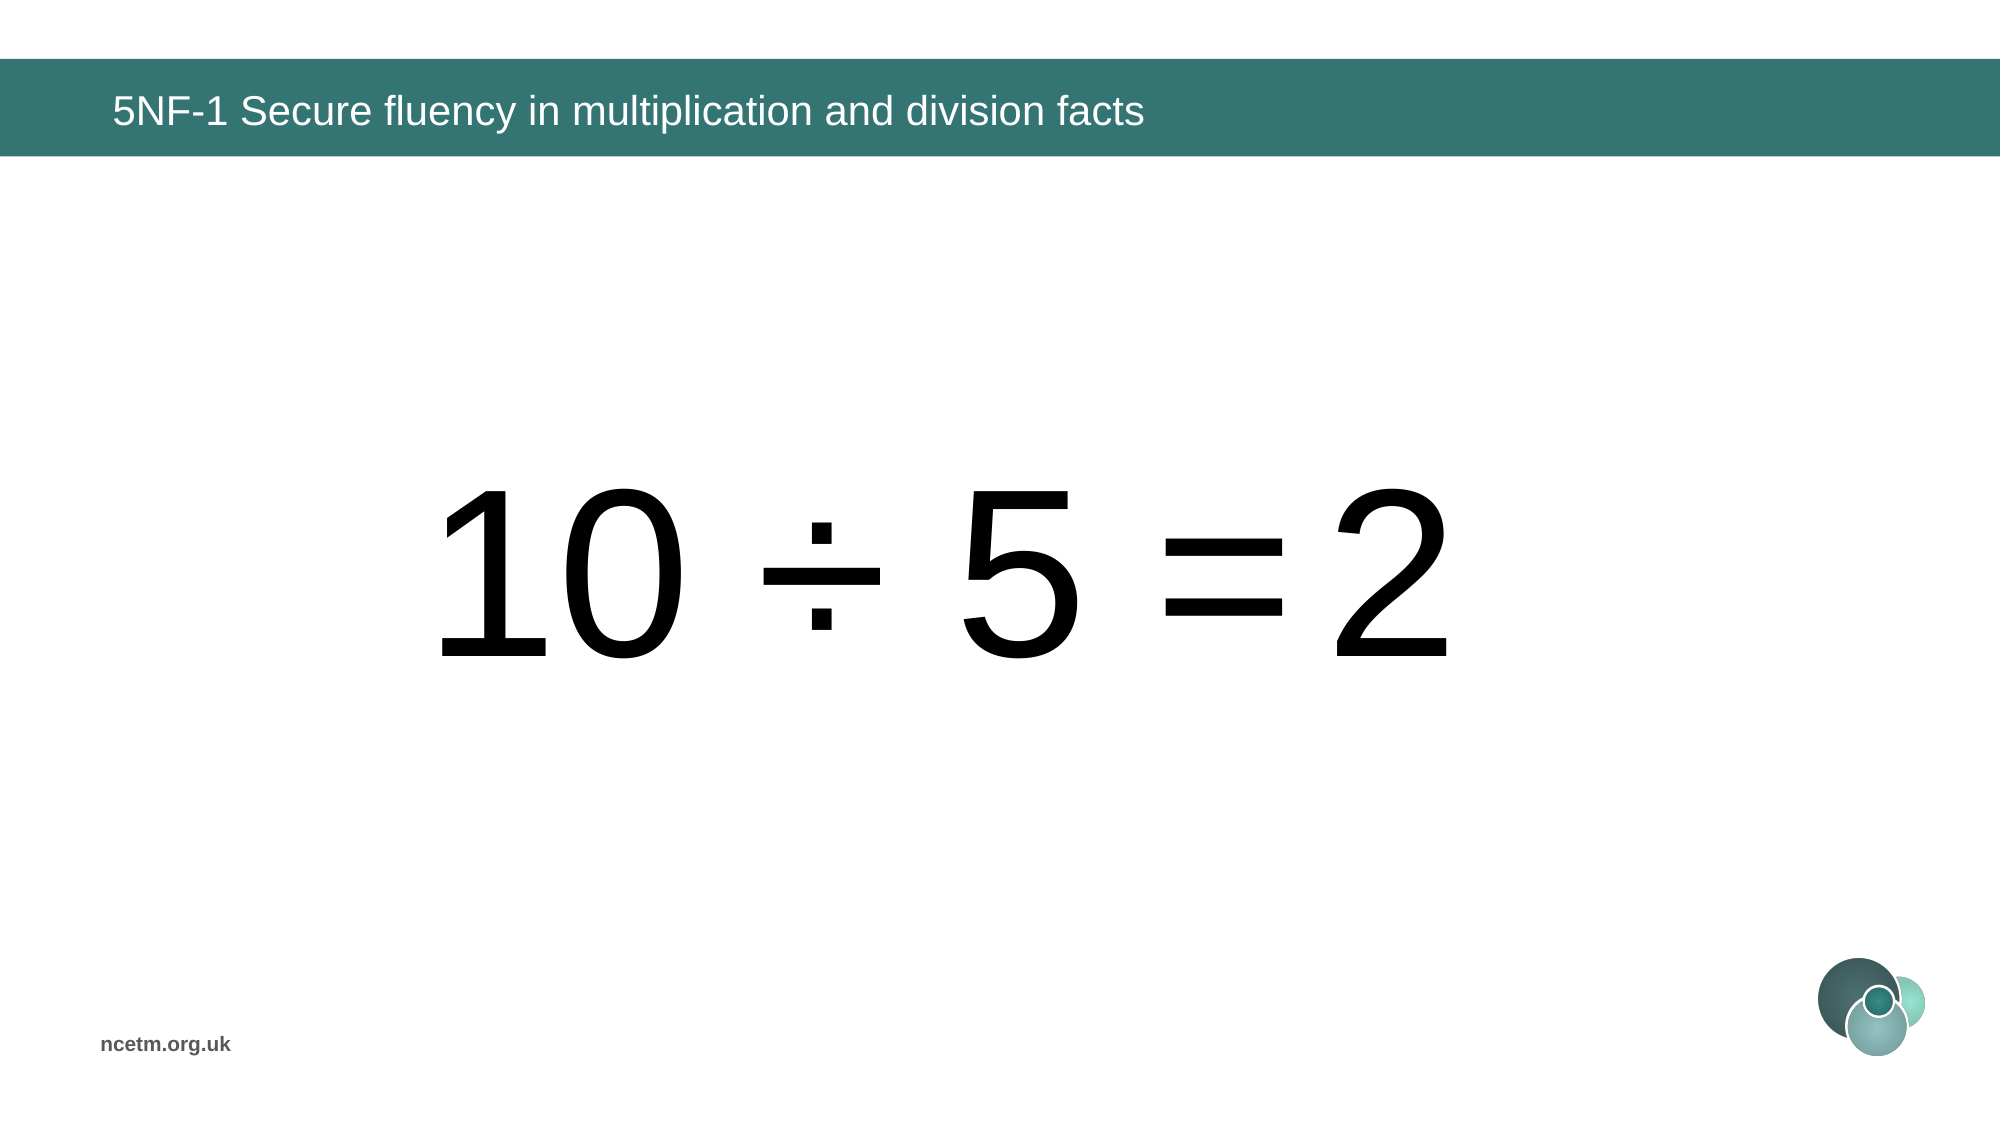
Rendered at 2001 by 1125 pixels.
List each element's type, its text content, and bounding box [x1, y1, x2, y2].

text_box 10 ÷ 5 = [409, 409, 1310, 712]
title 5NF-1 Secure fluency in multiplication and division facts [97, 76, 1945, 147]
text_box 2 [1310, 409, 1474, 712]
picture [1818, 958, 1925, 1056]
